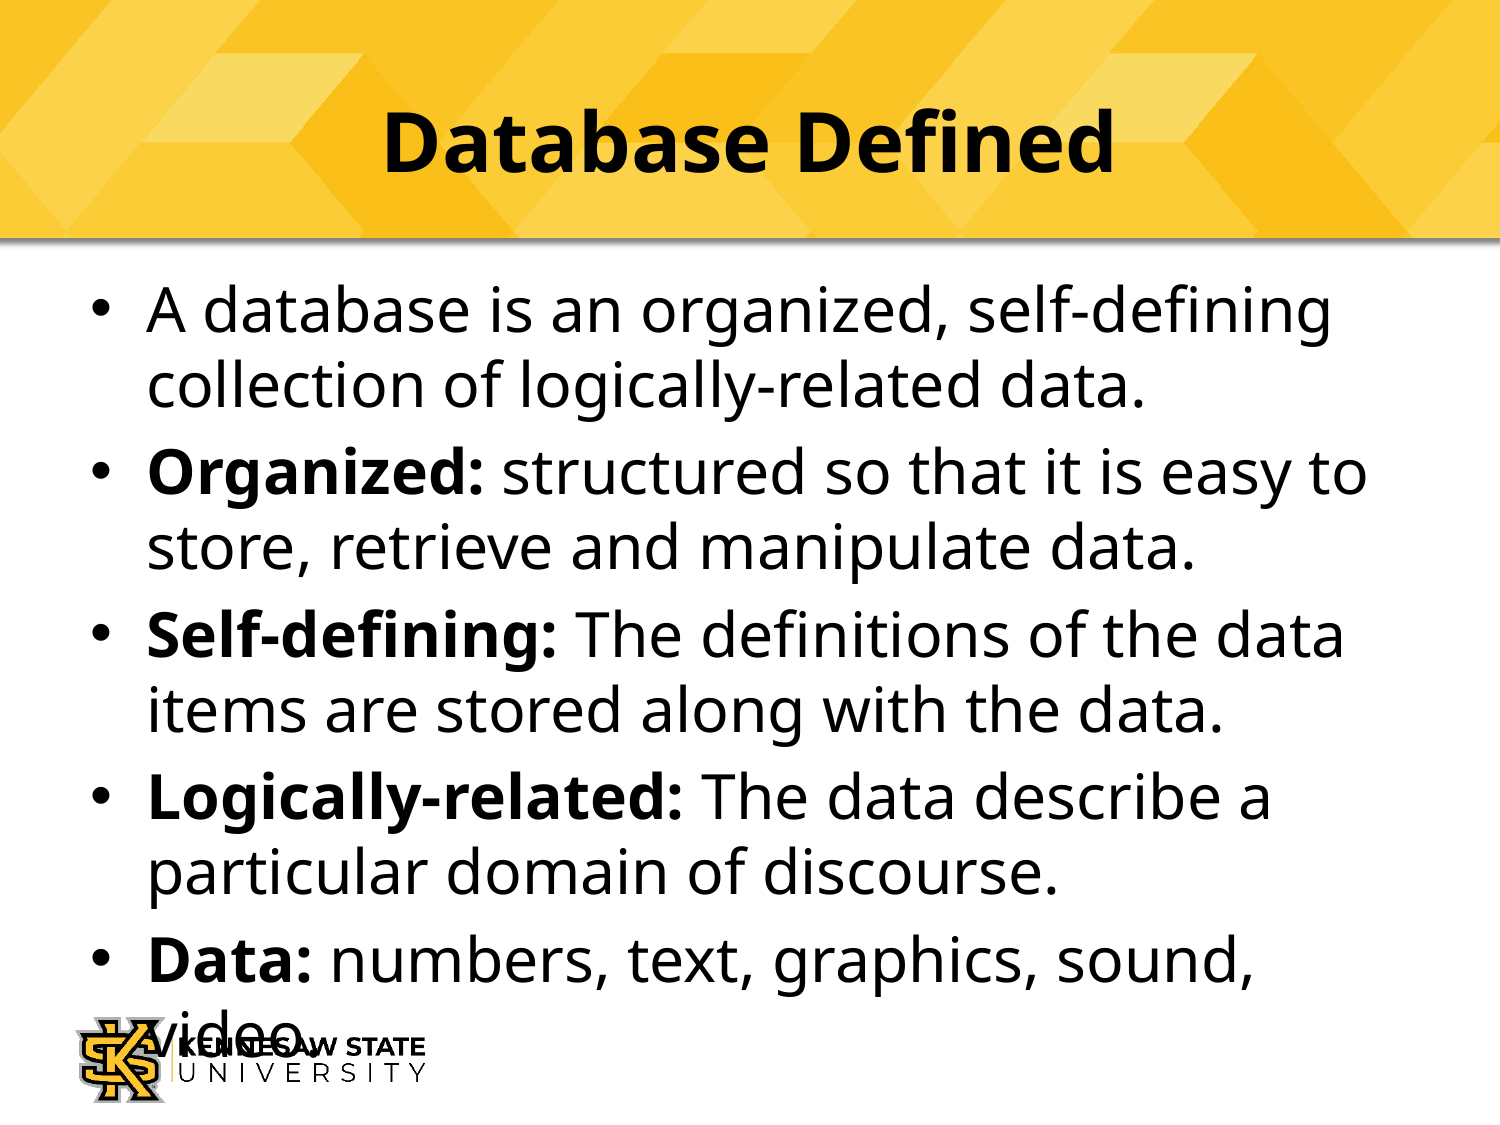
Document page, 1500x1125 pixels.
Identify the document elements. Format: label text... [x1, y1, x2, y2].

list A database is an organized, self-defining collection of logically-related data. Organized: structured so that it is easy to store, retrieve and manipulate data. Self-defining: The definitions of the data items are stored along with the data. Logically-related: The data describe a particular domain of discourse. Data: numbers, text, graphics, sound, video. [75, 262, 1425, 1005]
title Database Defined [75, 45, 1425, 233]
picture [75, 1017, 425, 1103]
picture [0, 0, 1500, 251]
